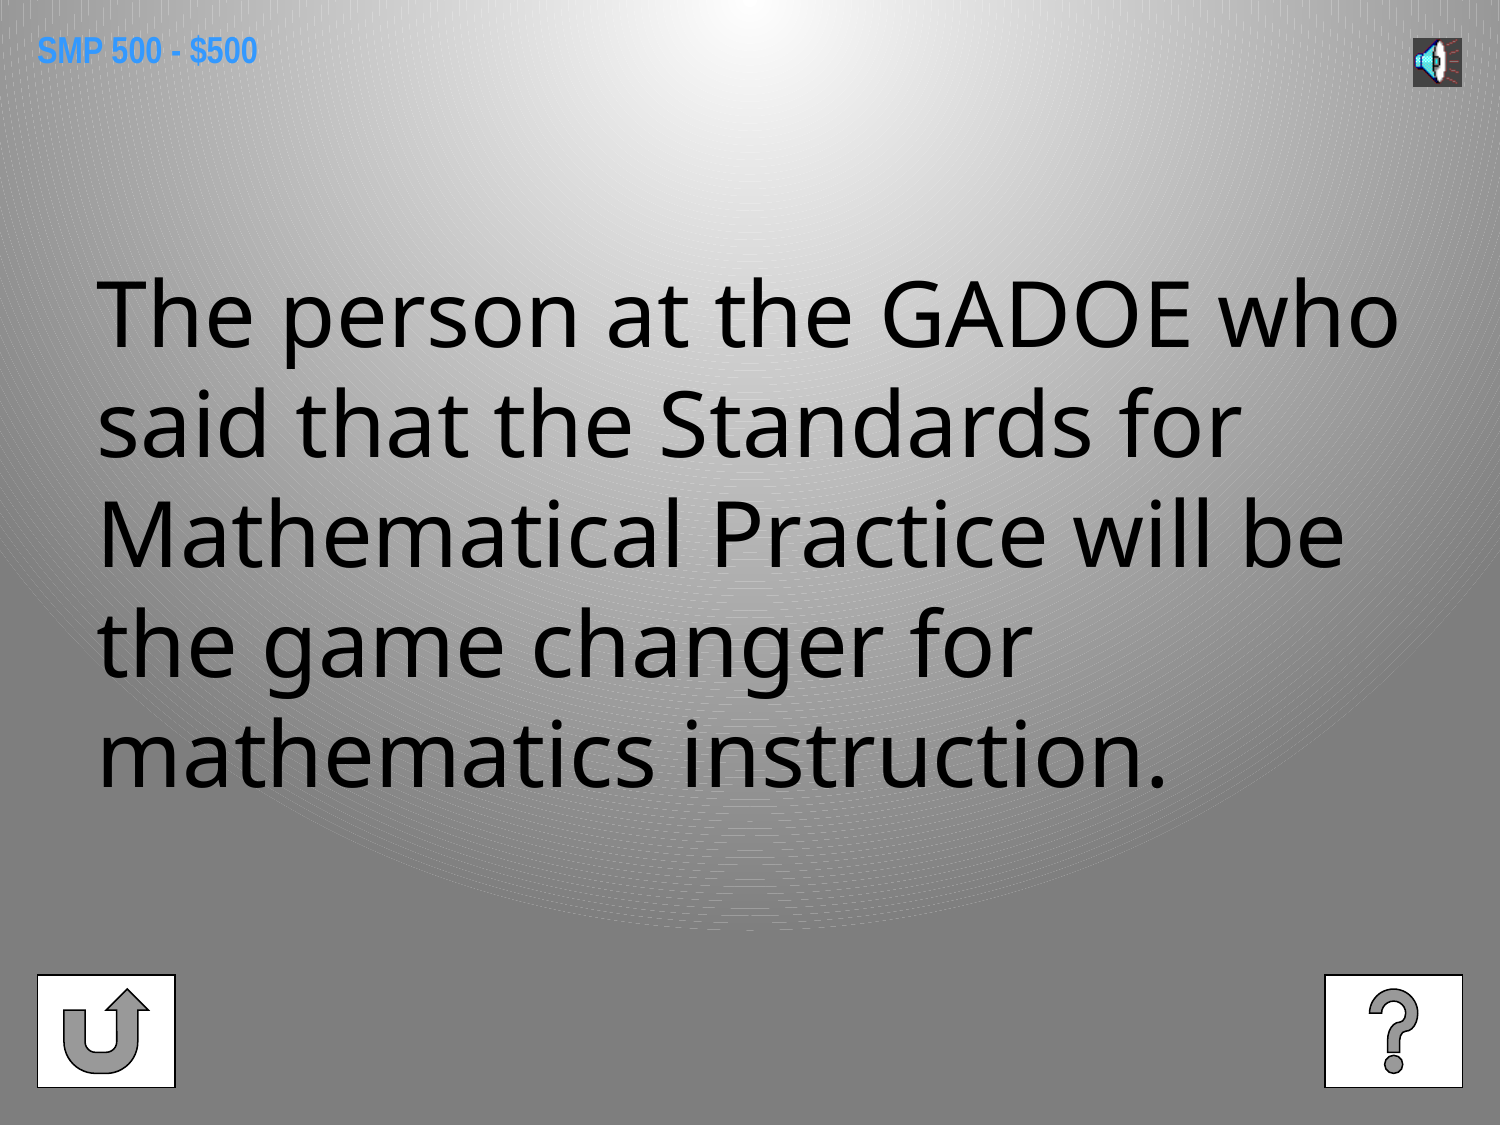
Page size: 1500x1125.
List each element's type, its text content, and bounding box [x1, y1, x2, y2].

text_box [37, 975, 175, 1088]
picture [1412, 37, 1463, 88]
text_box [1324, 975, 1463, 1088]
text_box The person at the GADOE who said that the Standards for Mathematical Practice will be the game changer for mathematics instruction. [74, 162, 1425, 900]
text_box SMP 500 - $500 [22, 18, 1025, 94]
